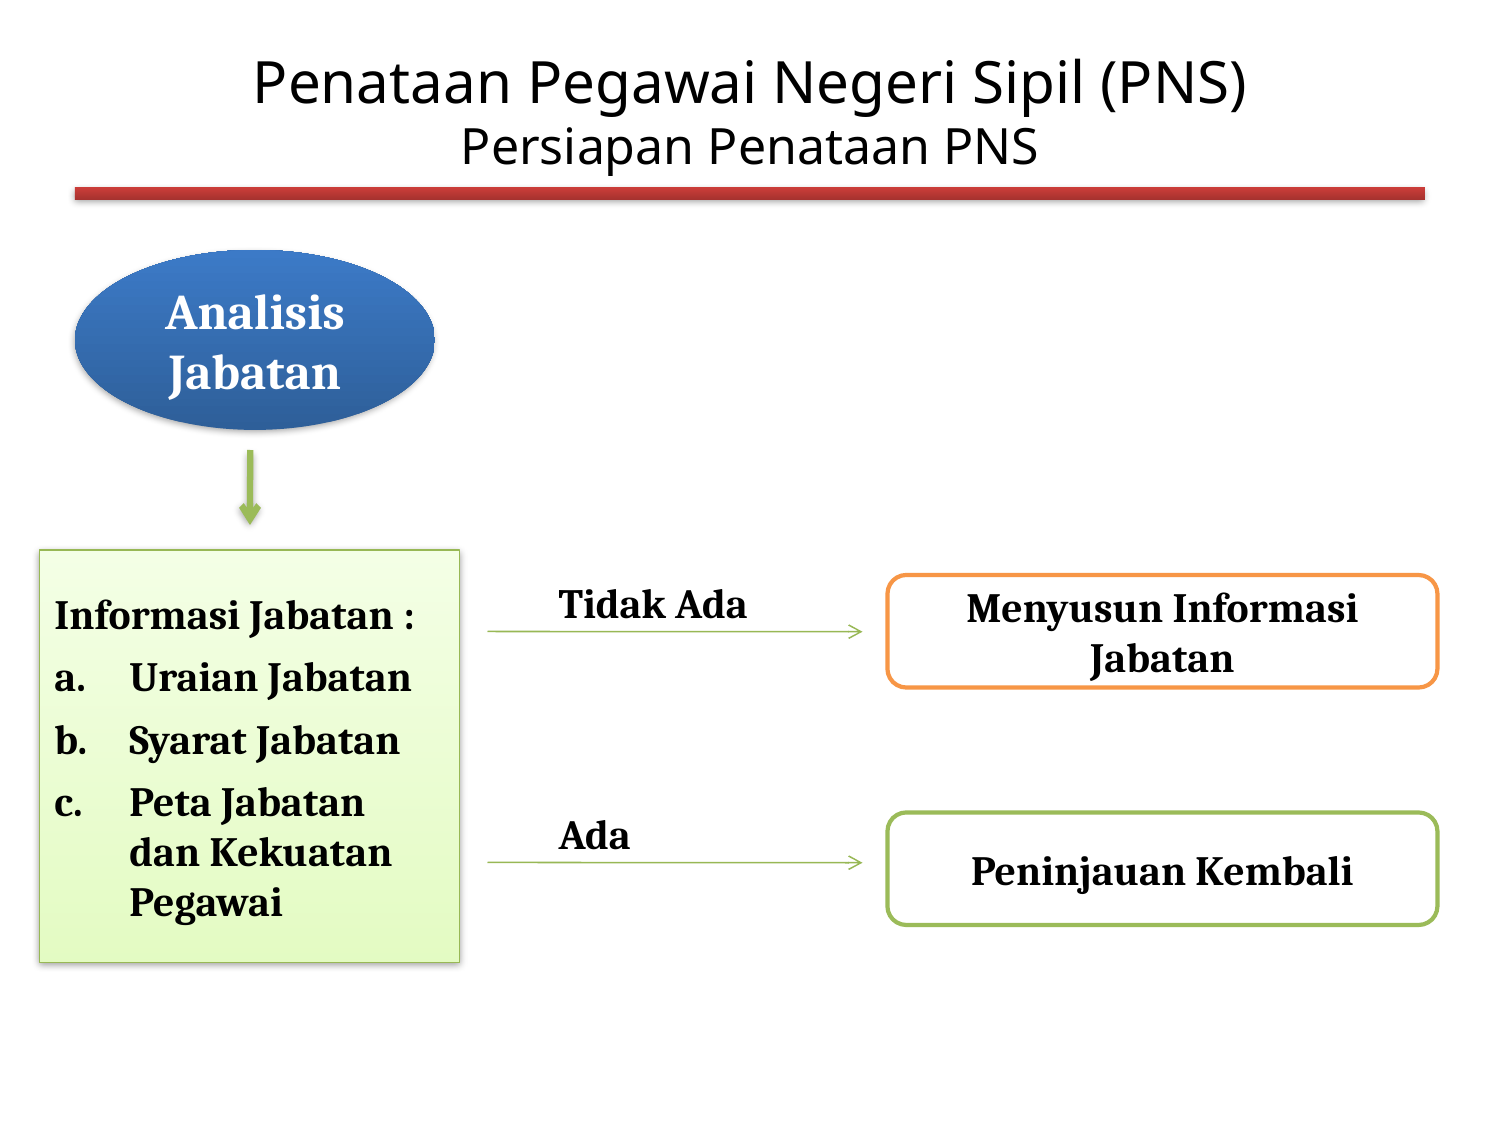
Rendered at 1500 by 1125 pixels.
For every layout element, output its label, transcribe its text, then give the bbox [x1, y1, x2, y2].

text_box Peninjauan Kembali [885, 810, 1440, 928]
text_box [487, 799, 863, 866]
text_box Menyusun Informasi Jabatan [885, 572, 1440, 690]
text_box [74, 187, 1425, 200]
text_box Analisis Jabatan [74, 249, 435, 430]
text_box Informasi Jabatan : Uraian Jabatan Syarat Jabatan Peta Jabatan dan Kekuatan Pegawai [39, 549, 460, 963]
title Penataan Pegawai Negeri Sipil (PNS) Persiapan Penataan PNS [75, 45, 1425, 175]
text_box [487, 568, 863, 635]
